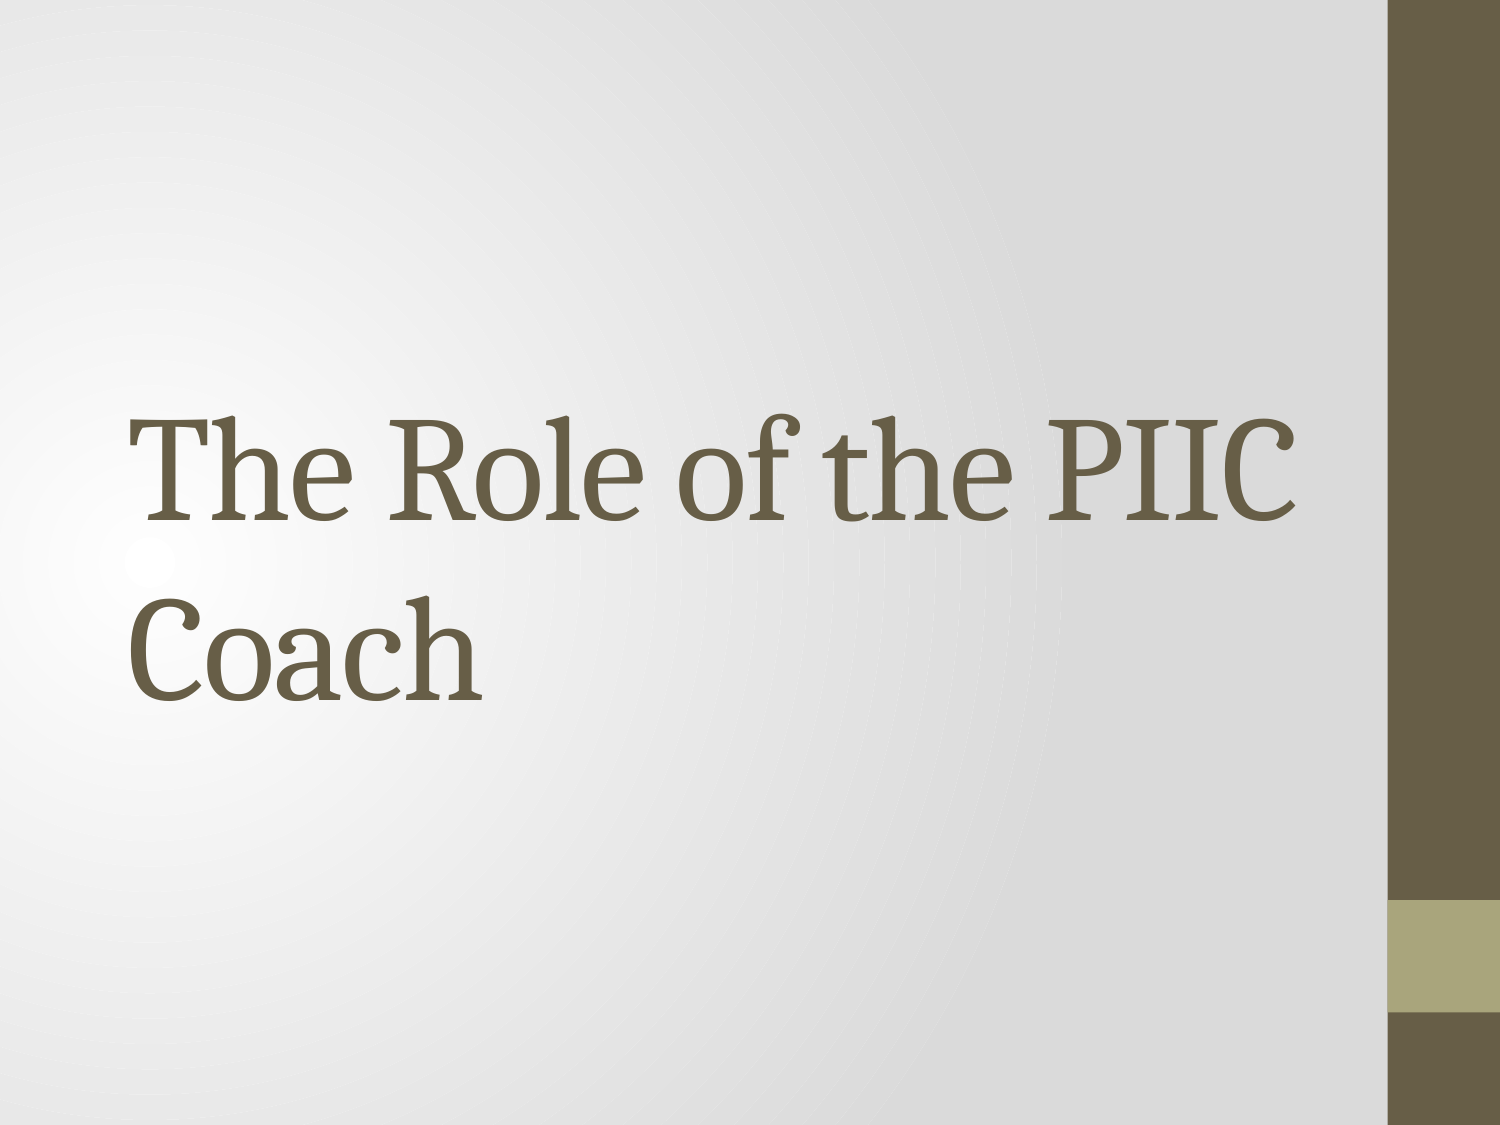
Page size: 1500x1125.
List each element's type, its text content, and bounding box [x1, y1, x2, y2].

title The Role of the PIIC Coach [112, 312, 1350, 738]
